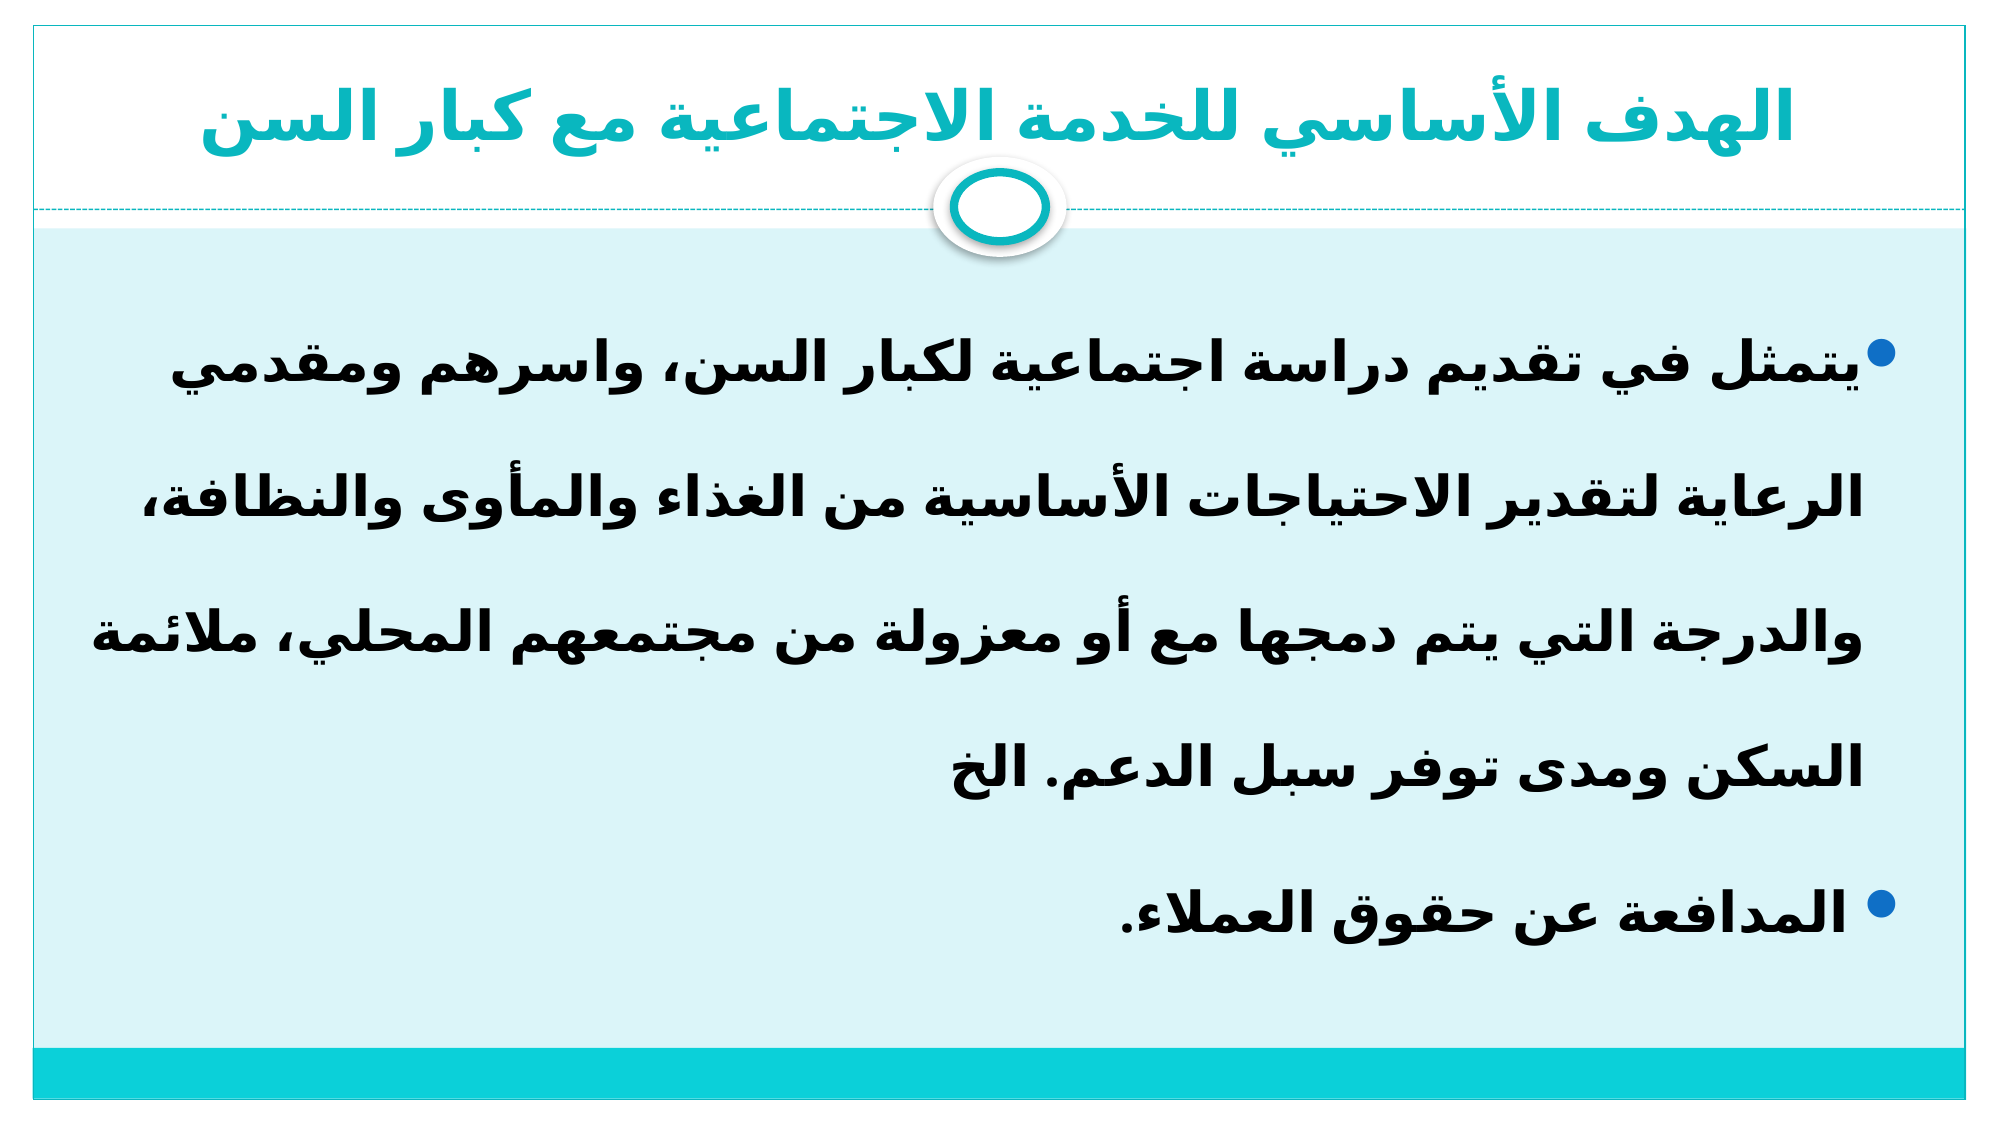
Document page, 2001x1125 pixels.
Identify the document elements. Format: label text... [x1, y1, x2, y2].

list يتمثل في تقديم دراسة اجتماعية لكبار السن، واسرهم ومقدمي الرعاية لتقدير الاحتياجات الأساسية من الغذاء والمأوى والنظافة، والدرجة التي يتم دمجها مع أو معزولة من مجتمعهم المحلي، ملائمة السكن ومدى توفر سبل الدعم. الخ المدافعة عن حقوق العملاء. [66, 250, 1926, 1001]
title الهدف الأساسي للخدمة الاجتماعية مع كبار السن [66, 37, 1933, 162]
